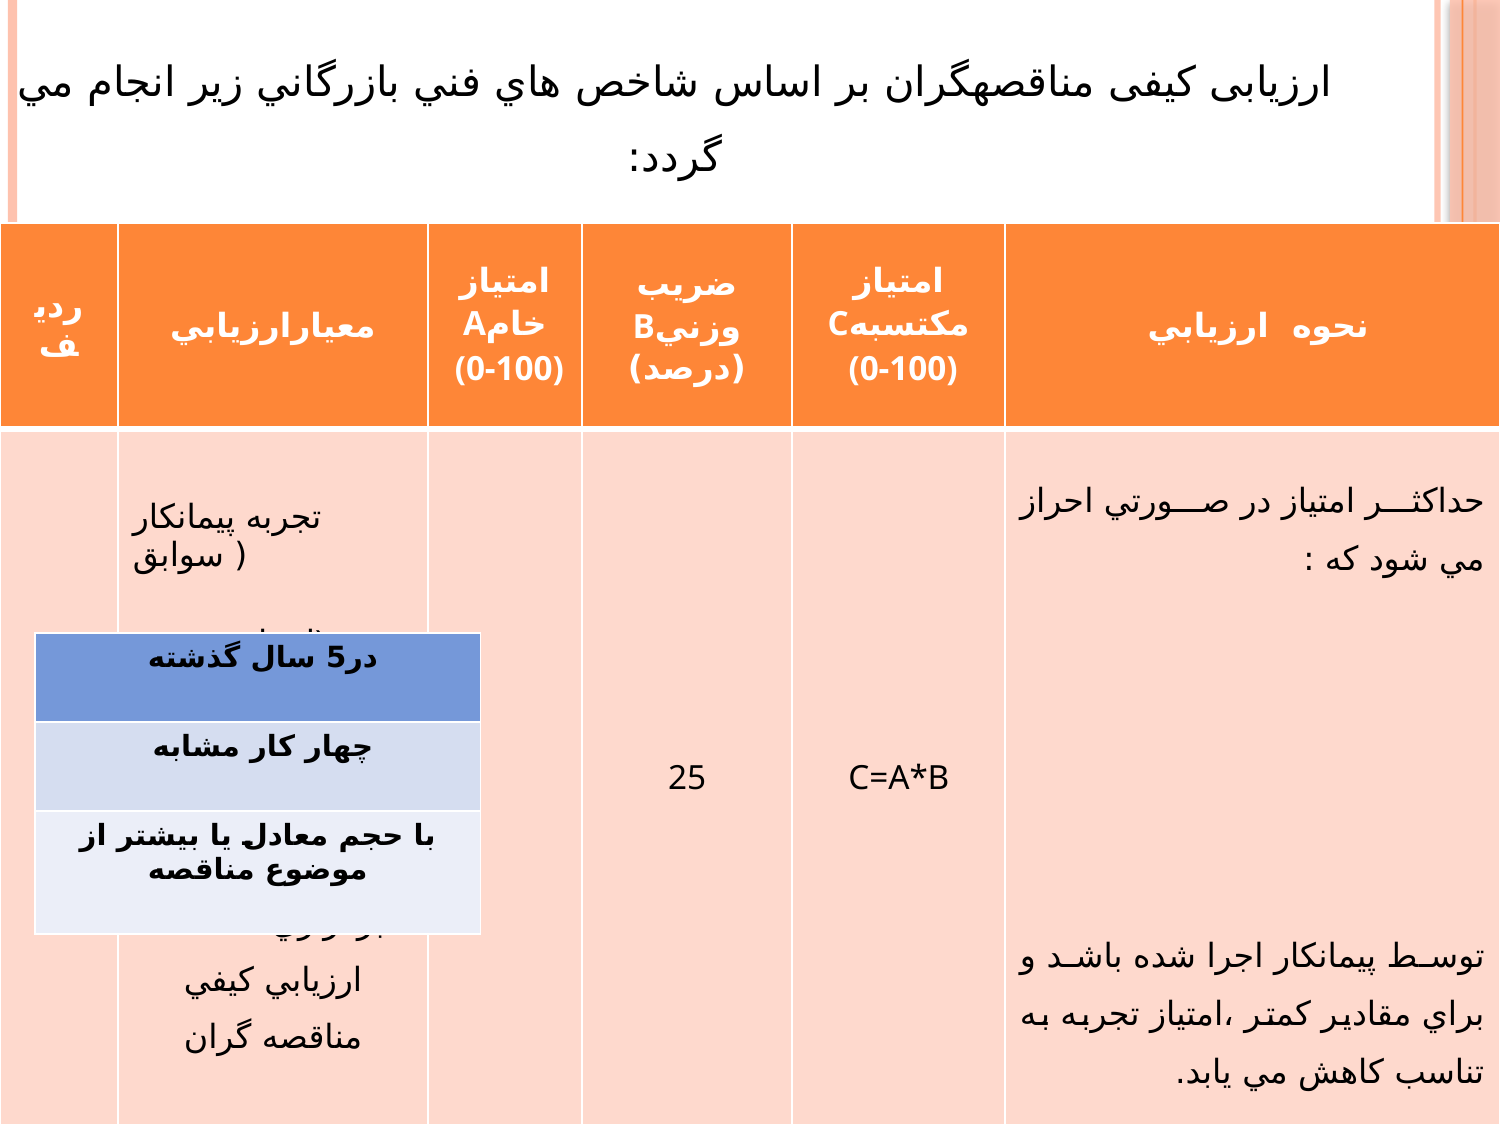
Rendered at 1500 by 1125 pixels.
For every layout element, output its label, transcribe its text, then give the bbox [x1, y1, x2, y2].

table_header در5 سال گذشته [36, 634, 480, 721]
table_header امتياز خامA (0-100) [429, 224, 581, 426]
title ارزیابی کیفی مناقصه‏گران بر اساس شاخص هاي فني بازرگاني زير انجام مي گردد: [0, 0, 1350, 188]
table_header ضريب وزنيB (درصد) [583, 224, 791, 426]
table_header رديف [1, 224, 117, 426]
table_cell با حجم معادل يا بيشتر از موضوع مناقصه [36, 812, 480, 933]
table_cell [429, 432, 581, 1124]
table_cell چهار كار مشابه [36, 723, 480, 810]
table_cell تجربه پيمانكار ( سوابق اجرايي) ماده 17 آيين نامه اجرايي بند ”ج“ماده (12)قانون برگزاري مناقصه ارزيابي كيفي مناقصه گران [119, 432, 427, 632]
table_header معيارارزيابي [119, 224, 427, 426]
table_cell 1 [1, 432, 117, 1124]
table_header نحوه ارزيابي [1006, 224, 1499, 426]
table_cell حداكثر امتياز در صورتي احراز مي شود كه : توسط پيمانكار اجرا شده باشد و براي مقادير كمتر ،امتياز تجربه به تناسب كاهش مي يابد. [1006, 432, 1499, 1124]
table_cell 25 [583, 432, 791, 1124]
table_header امتياز مكتسبهC (0-100) [793, 224, 1004, 426]
table_cell C=A*B [793, 432, 1004, 1124]
table_cell تجربه پيمانكار ( سوابق اجرايي) ماده 17 آيين نامه اجرايي بند ”ج“ماده (12)قانون برگزاري مناقصه ارزيابي كيفي مناقصه گران [119, 935, 427, 1124]
